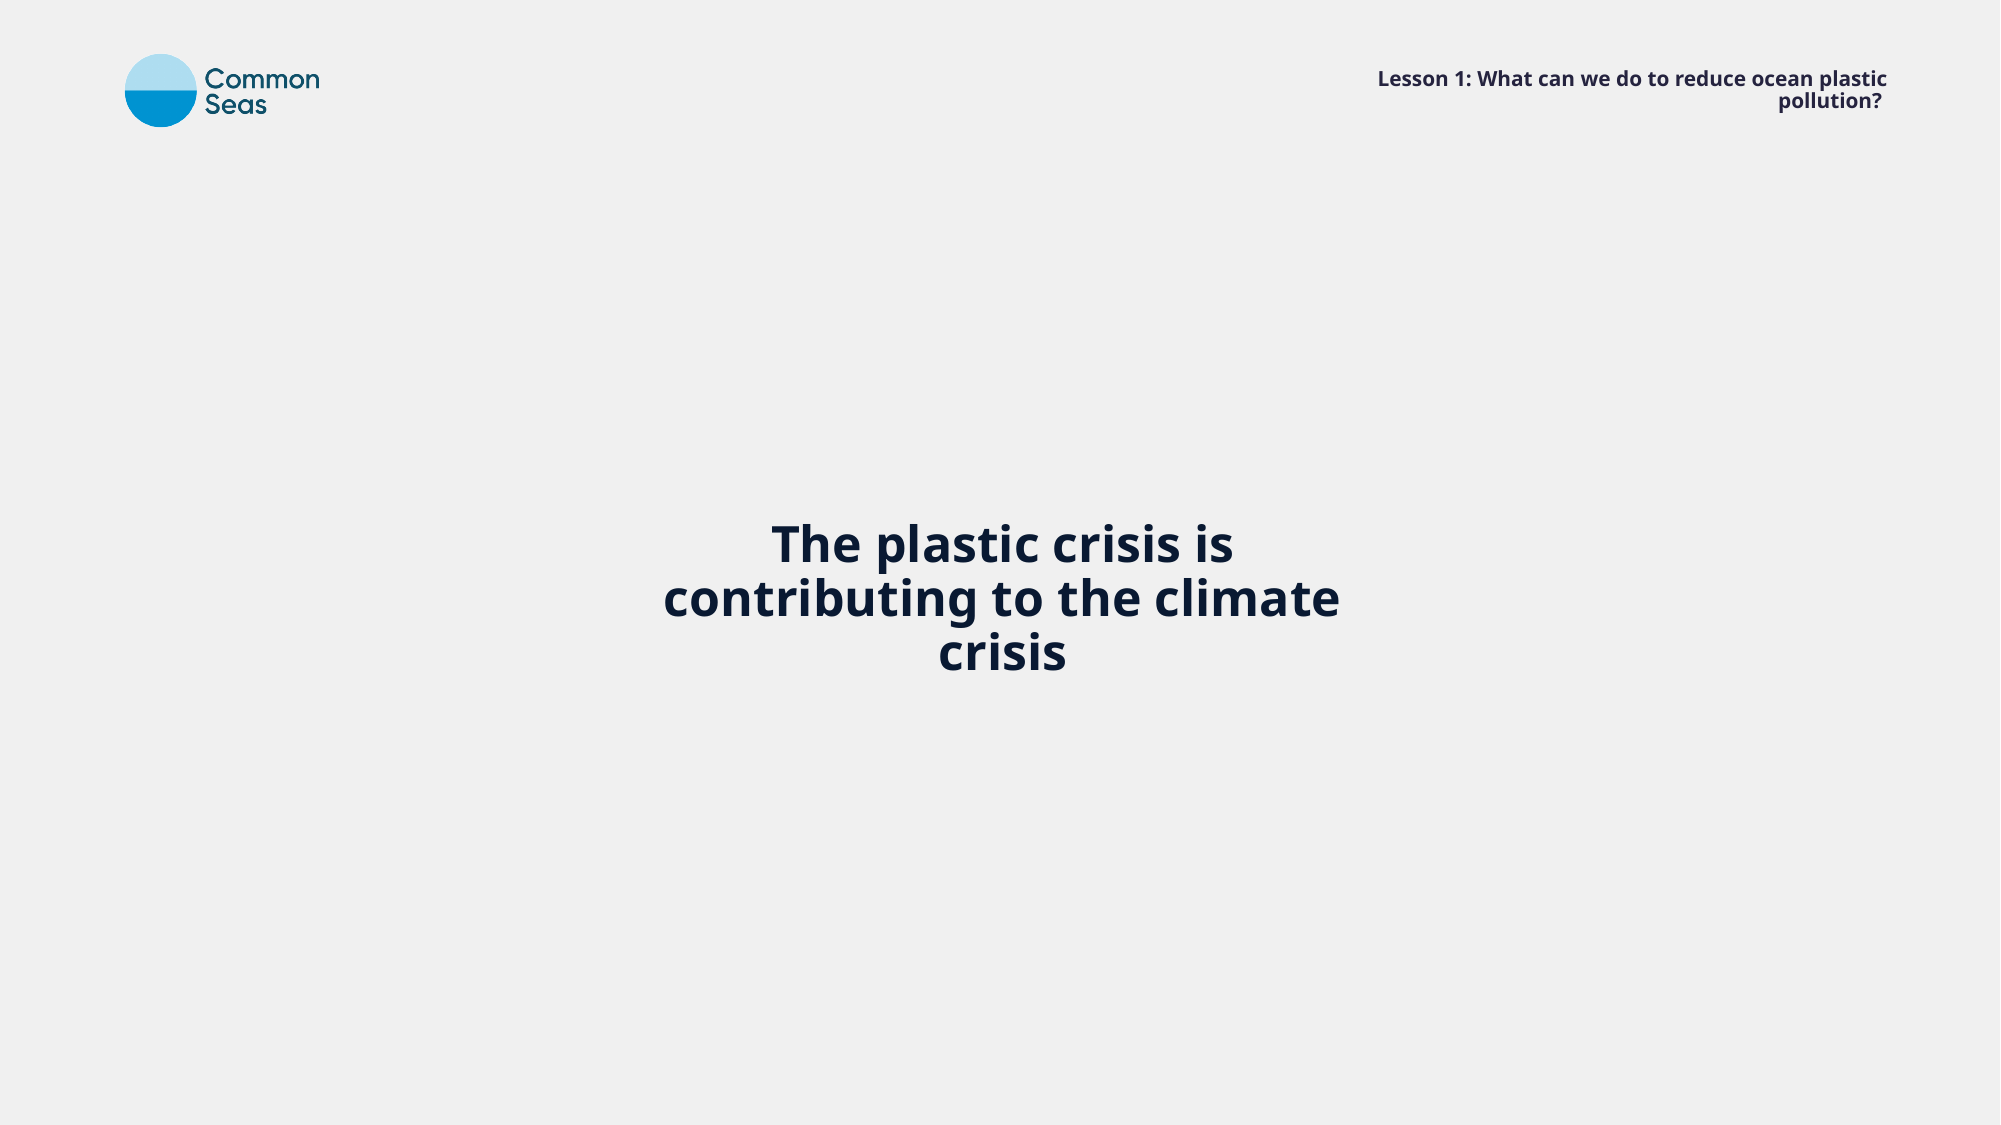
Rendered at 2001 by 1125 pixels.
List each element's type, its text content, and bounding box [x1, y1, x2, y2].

list The plastic crisis is contributing to the climate crisis [644, 464, 1362, 738]
picture [118, 51, 327, 130]
title Lesson 1: What can we do to reduce ocean plastic pollution? [1263, 67, 1896, 114]
